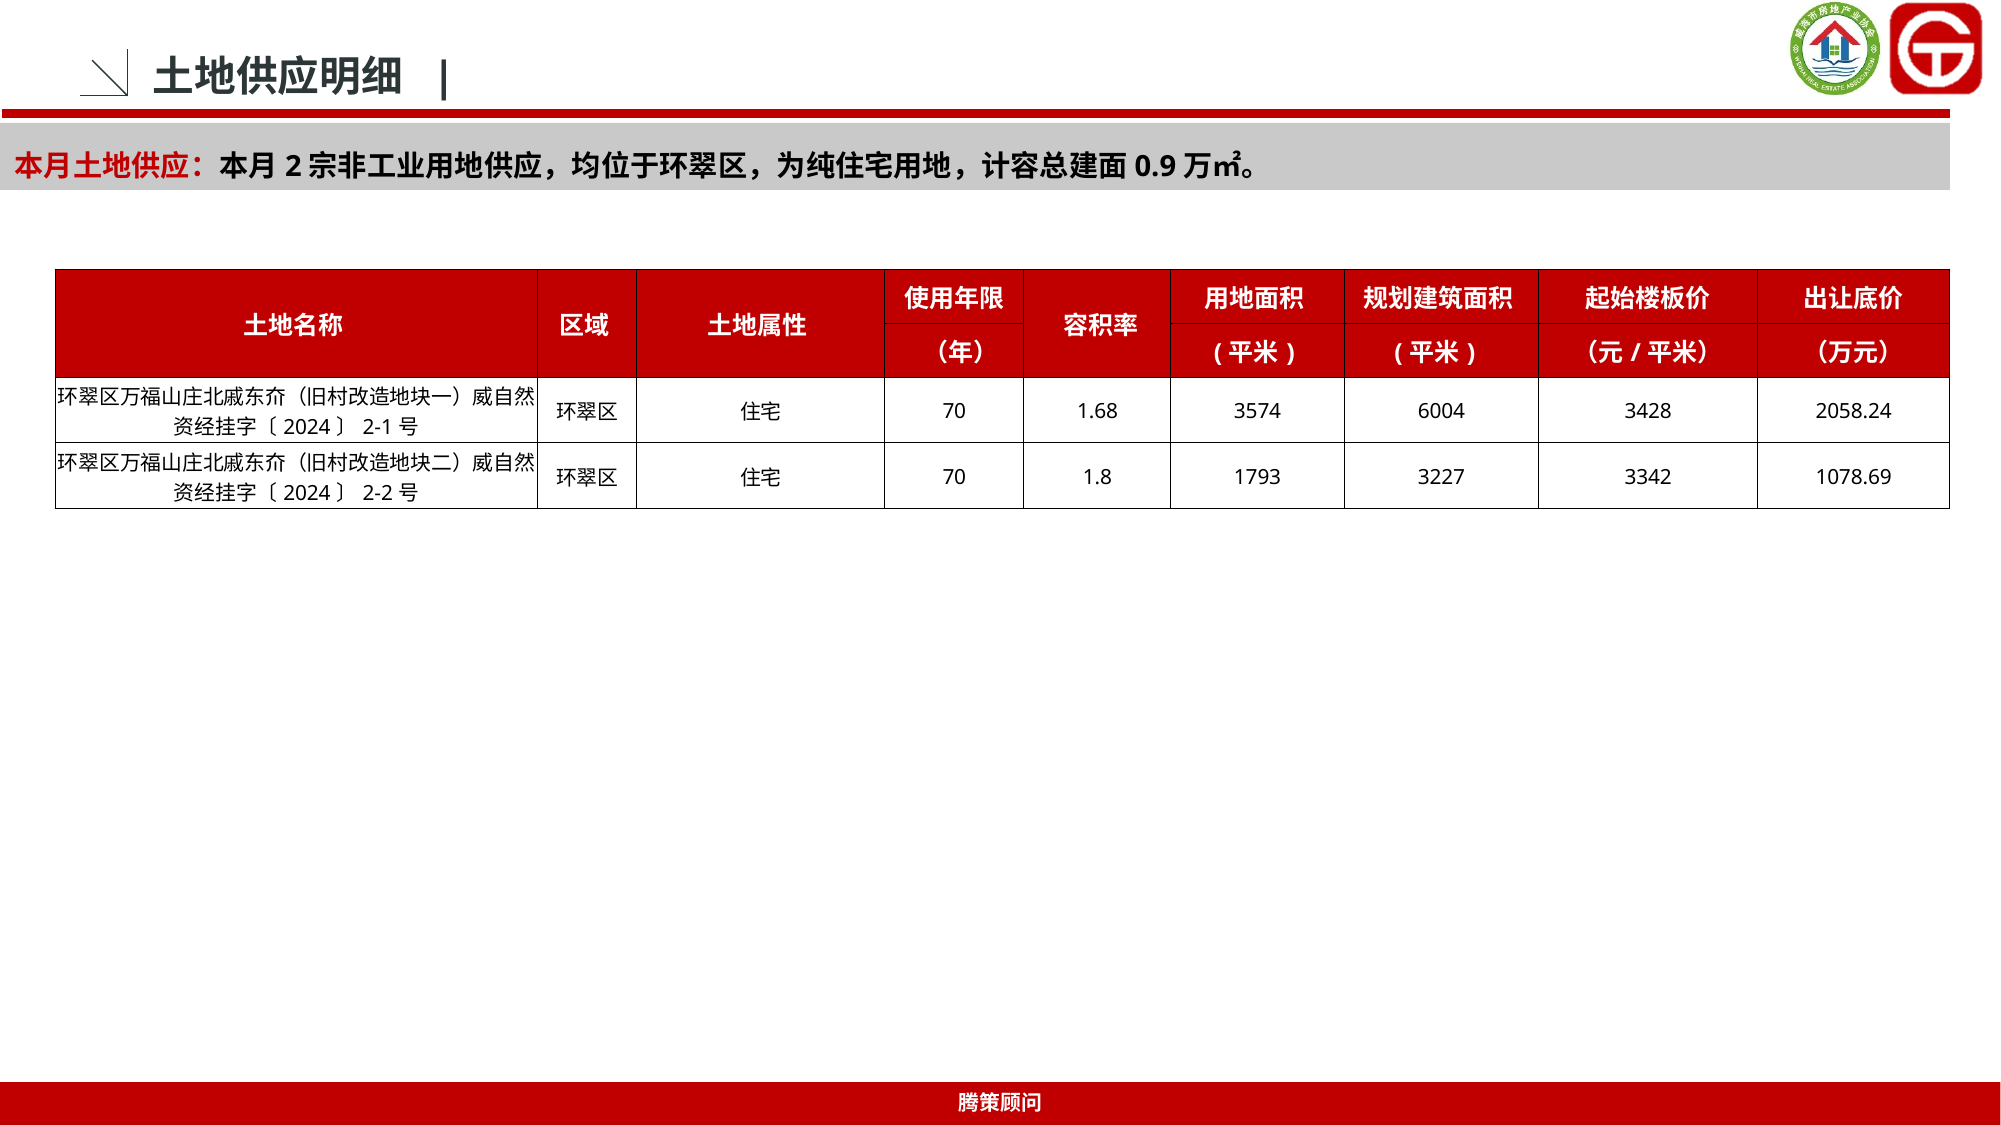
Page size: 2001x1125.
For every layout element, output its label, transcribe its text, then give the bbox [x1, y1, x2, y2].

table_cell 住宅 [637, 443, 884, 508]
table_cell （元/平米） [1539, 324, 1757, 377]
table_cell 1.68 [1024, 378, 1170, 442]
table_cell （年） [885, 324, 1023, 377]
table_cell 环翠区万福山庄北戚东夼（旧村改造地块二）威自然资经挂字〔2024〕2-2号 [56, 443, 537, 508]
table_header 区域 [538, 270, 636, 377]
table_cell 6004 [1345, 378, 1538, 442]
table_cell 3574 [1171, 378, 1344, 442]
table_cell 1793 [1171, 443, 1344, 508]
table_cell 3428 [1539, 378, 1757, 442]
table_cell (平米) [1345, 324, 1538, 377]
table_cell 70 [885, 443, 1023, 508]
table_header 土地属性 [637, 270, 884, 377]
table_cell 环翠区 [538, 378, 636, 442]
table_header 容积率 [1024, 270, 1170, 377]
table_cell (平米) [1171, 324, 1344, 377]
table_header 用地面积 [1171, 270, 1344, 323]
table_cell 1078.69 [1758, 443, 1949, 508]
table_cell 环翠区 [538, 443, 636, 508]
table_header 土地名称 [56, 270, 537, 377]
text_box 本月土地供应：本月2宗非工业用地供应，均位于环翠区，为纯住宅用地，计容总建面0.9万㎡。 [0, 122, 1950, 190]
table_cell 住宅 [637, 378, 884, 442]
table_cell 2058.24 [1758, 378, 1949, 442]
table_header 出让底价 [1758, 270, 1949, 323]
table_header 使用年限 [885, 270, 1023, 323]
table_cell 3227 [1345, 443, 1538, 508]
table_cell 1.8 [1024, 443, 1170, 508]
table_cell 70 [885, 378, 1023, 442]
picture [1786, 0, 1989, 98]
table_cell 3342 [1539, 443, 1757, 508]
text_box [80, 48, 128, 96]
table_cell （万元） [1758, 324, 1949, 377]
table_header 起始楼板价 [1539, 270, 1757, 323]
table_cell 环翠区万福山庄北戚东夼（旧村改造地块一）威自然资经挂字〔2024〕2-1号 [56, 378, 537, 442]
table_header 规划建筑面积 [1345, 270, 1538, 323]
text_box 土地供应明细 | [138, 41, 1236, 108]
